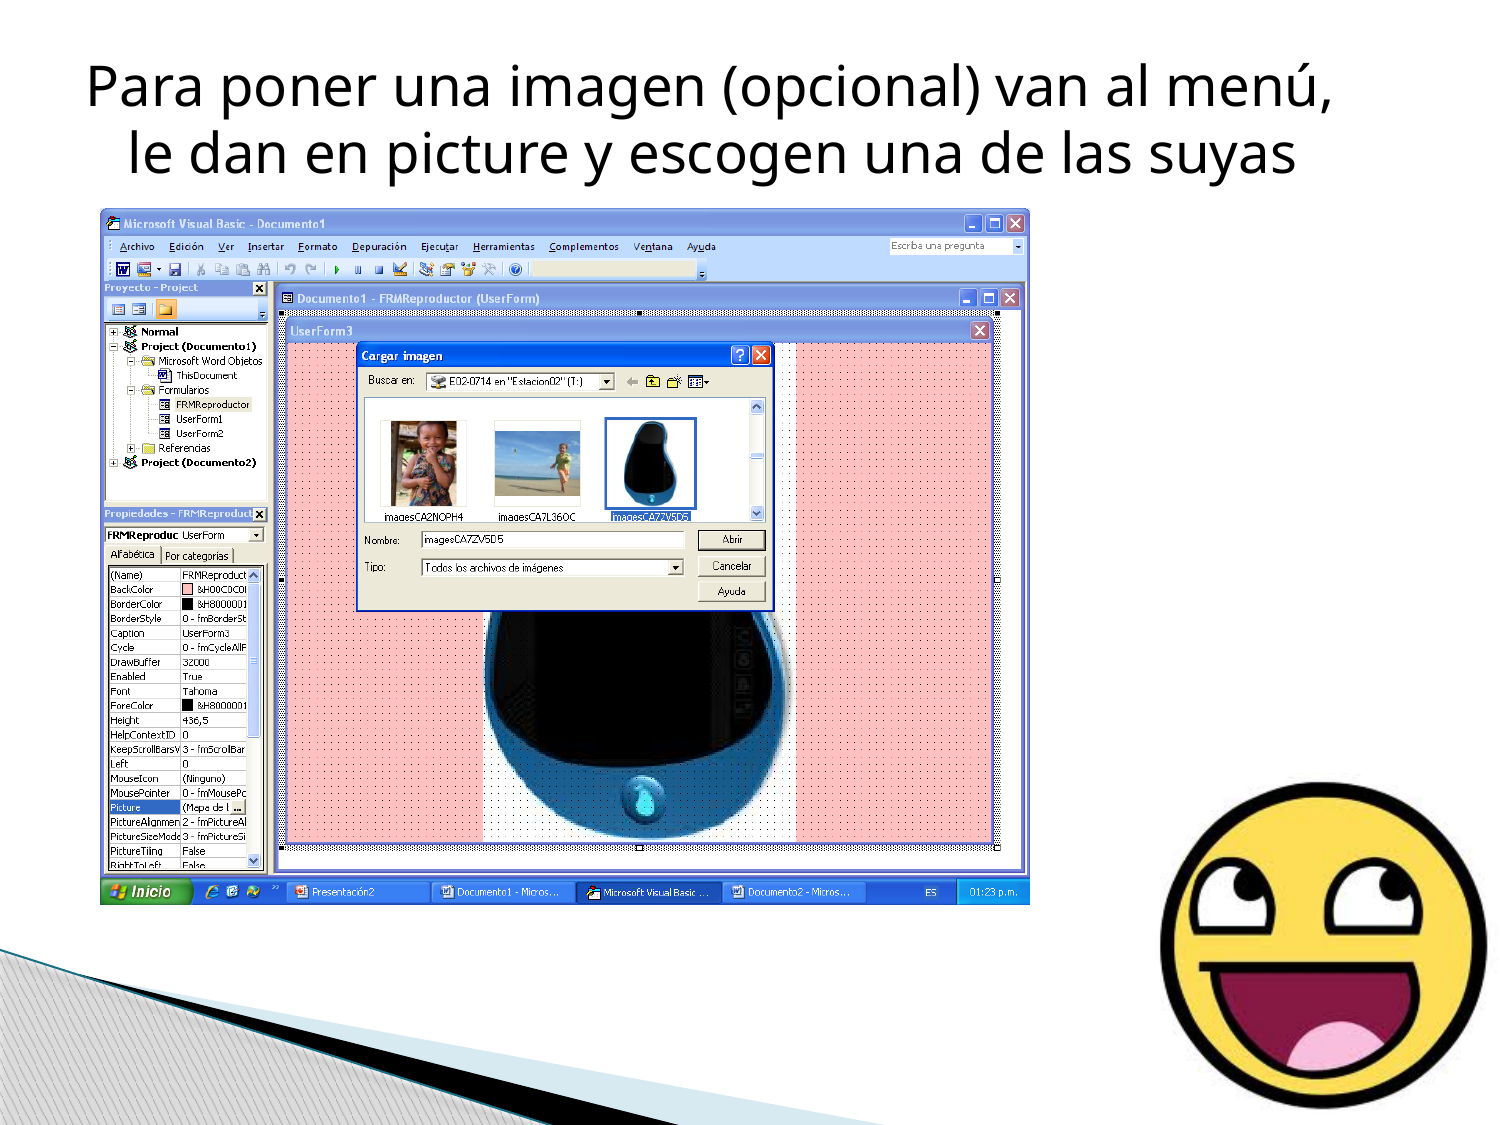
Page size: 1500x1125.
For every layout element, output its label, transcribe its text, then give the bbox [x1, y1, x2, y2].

list Para poner una imagen (opcional) van al menú, le dan en picture y escogen una de las suyas [53, 42, 1402, 209]
picture [100, 207, 1030, 906]
picture [1148, 773, 1500, 1125]
